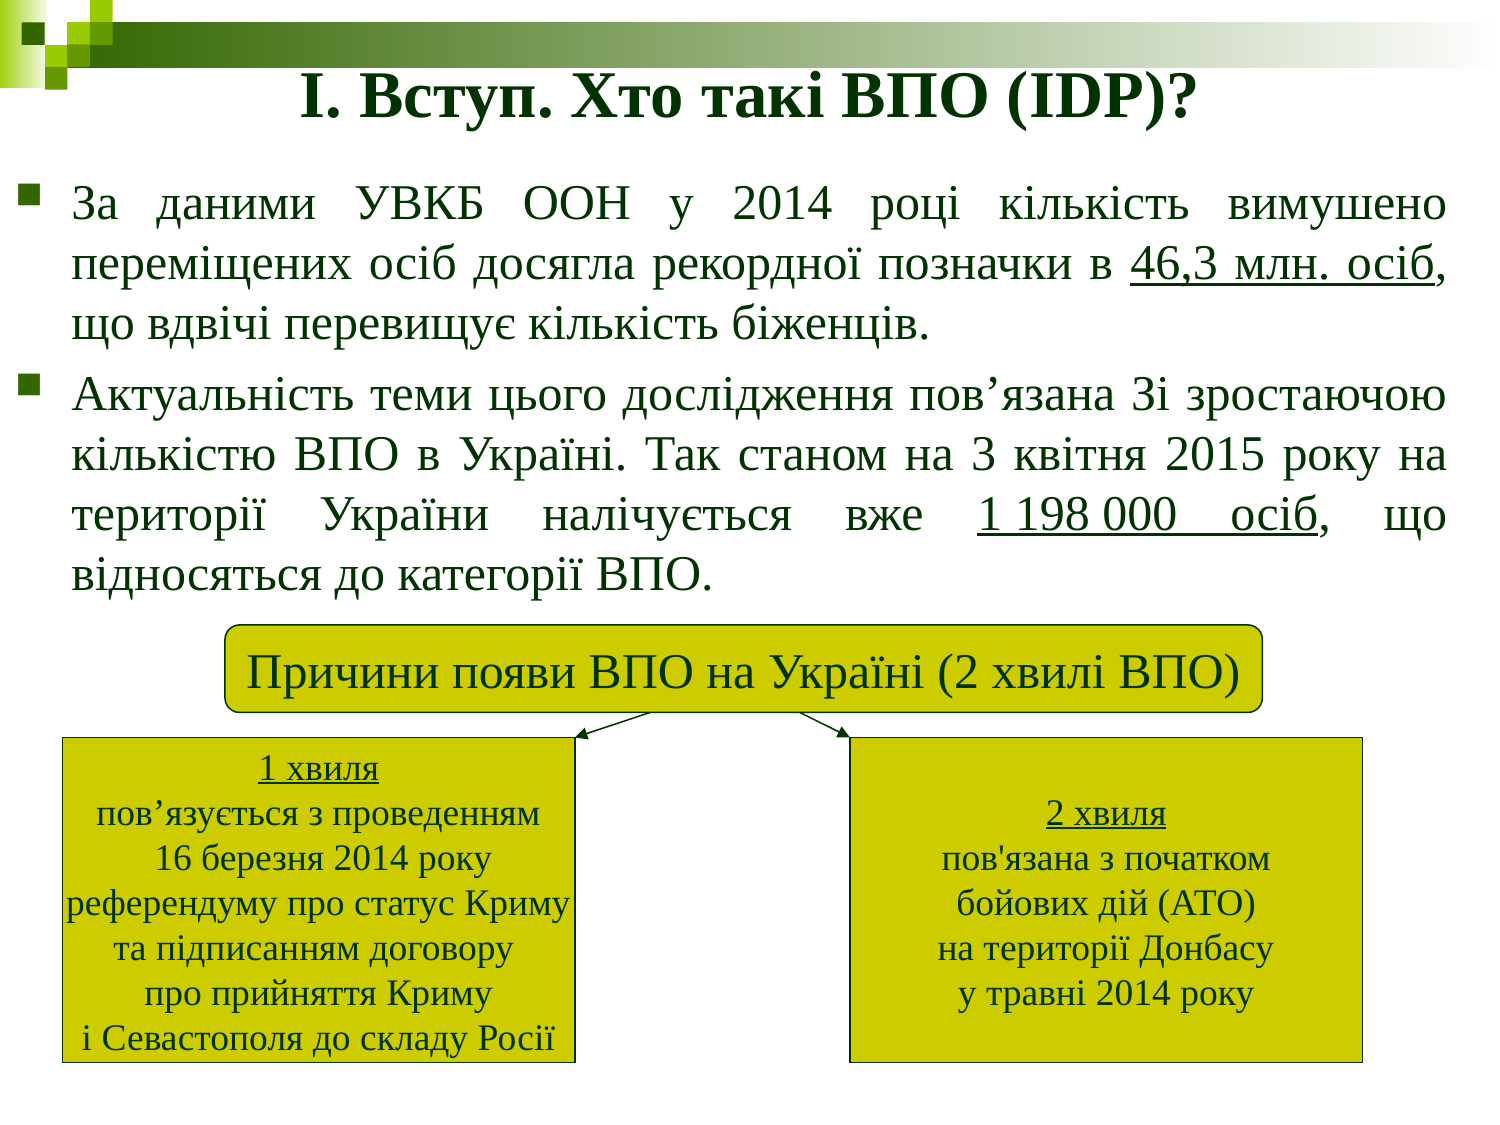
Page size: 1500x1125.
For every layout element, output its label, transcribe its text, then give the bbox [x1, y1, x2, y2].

title I. Вступ. Хто такі ВПО (IDP)? [75, 87, 1425, 162]
text_box [799, 712, 850, 738]
text_box 2 хвиля пов'язана з початком бойових дій (АТО) на території Донбасу у травні 2014 року [849, 737, 1363, 1063]
text_box Причини появи ВПО на Україні (2 хвилі ВПО) [224, 624, 1263, 713]
text_box [575, 712, 650, 740]
list За даними УВКБ ООН у 2014 році кількість вимушено переміщених осіб досягла рекордної позначки в 46,3 млн. осіб, що вдвічі перевищує кількість біженців. Актуальність теми цього дослідження пов’язана Зі зростаючою кількістю ВПО в Україні. Так станом на 3 квітня 2015 року на території України налічується вже 1 198 000 осіб, що відносяться до категорії ВПО. [0, 162, 1463, 1088]
text_box 1 хвиля пов’язується з проведенням 16 березня 2014 року референдуму про статус Криму та підписанням договору про прийняття Криму і Севастополя до складу Росії [62, 737, 575, 1063]
